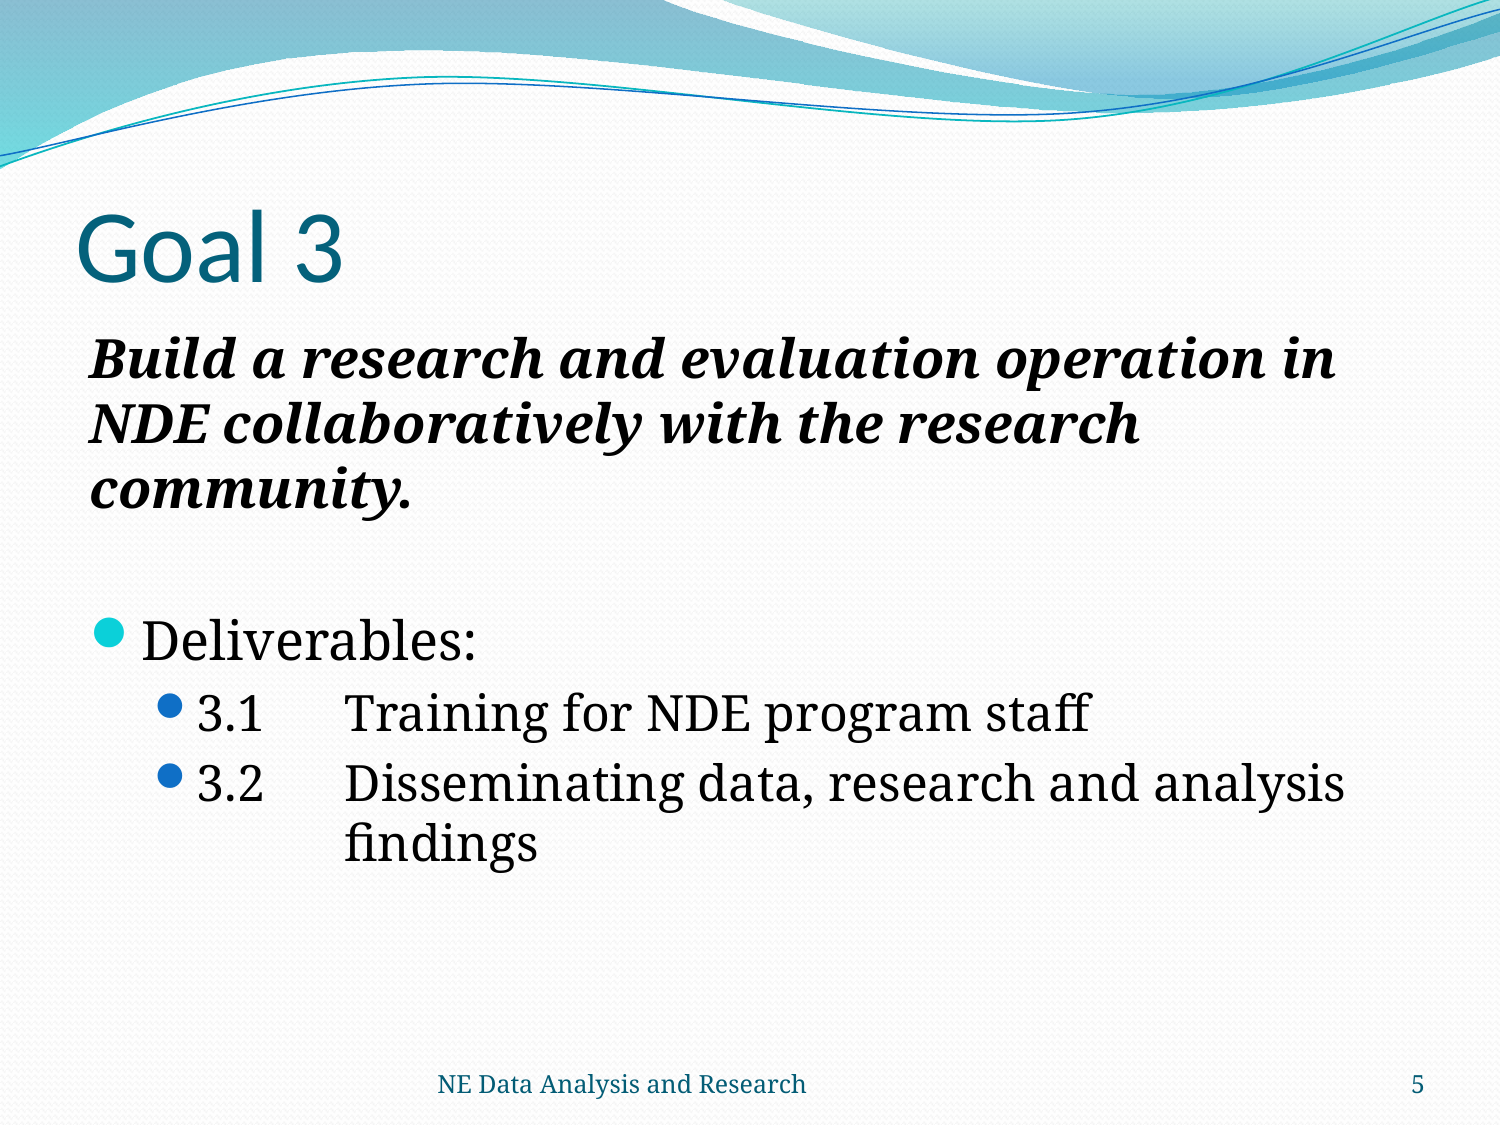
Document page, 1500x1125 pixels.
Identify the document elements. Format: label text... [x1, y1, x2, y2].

footer NE Data Analysis and Research [437, 1042, 988, 1103]
title Goal 3 [75, 115, 1425, 303]
list Build a research and evaluation operation in NDE collaboratively with the research community. Deliverables: 3.1 Training for NDE program staff 3.2 Disseminating data, research and analysis findings [75, 317, 1425, 1038]
slide_number 5 [1299, 1042, 1425, 1103]
